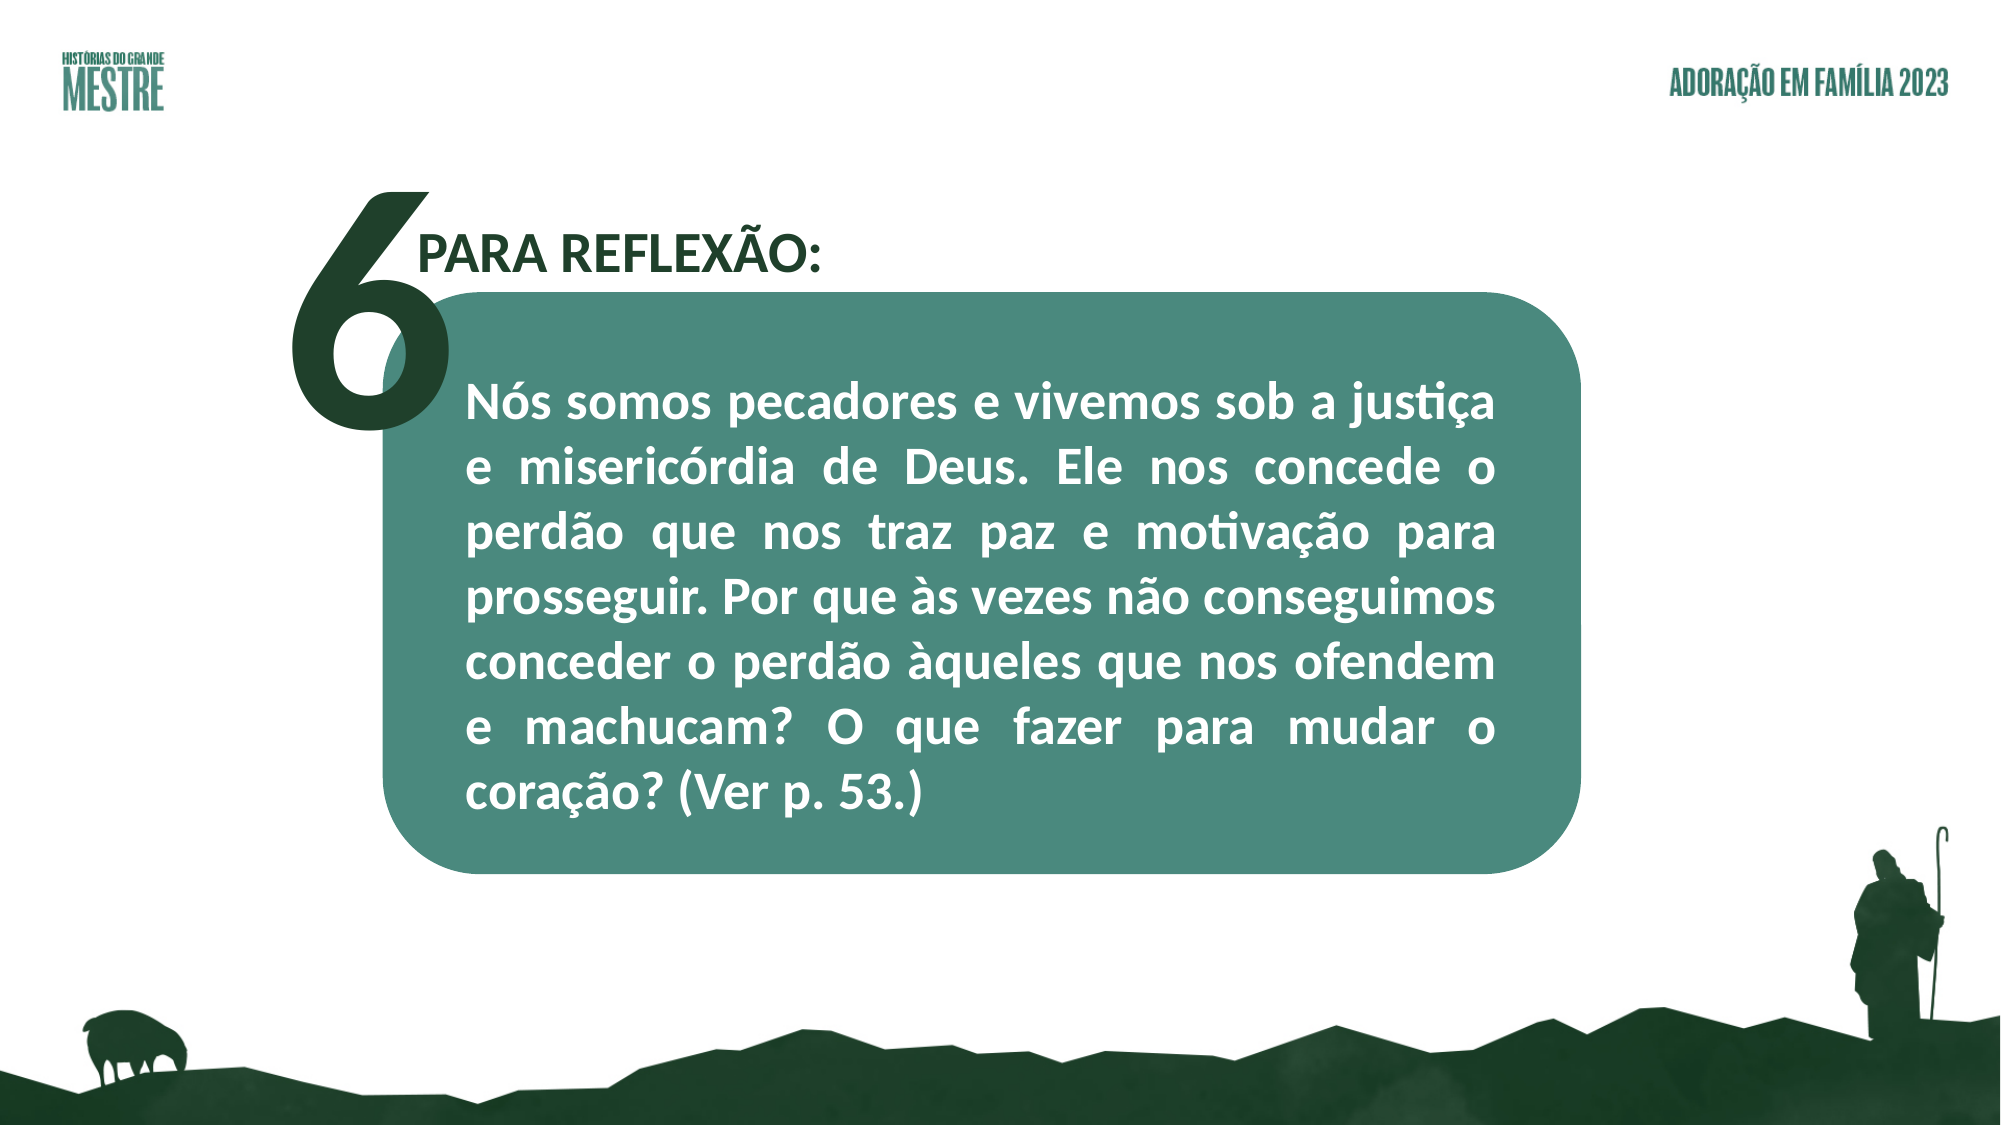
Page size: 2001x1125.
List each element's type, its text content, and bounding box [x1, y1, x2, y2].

text_box 6 [266, 75, 471, 505]
picture [0, 0, 2001, 1125]
text_box Nós somos pecadores e vivemos sob a justiça e misericórdia de Deus. Ele nos concede o perdão que nos traz paz e motivação para prosseguir. Por que às vezes não conseguimos conceder o perdão àqueles que nos ofendem e machucam? O que fazer para mudar o coração? (Ver p. 53.) [450, 357, 1513, 828]
text_box [381, 291, 1583, 876]
text_box PARA REFLEXÃO: [471, 206, 880, 291]
